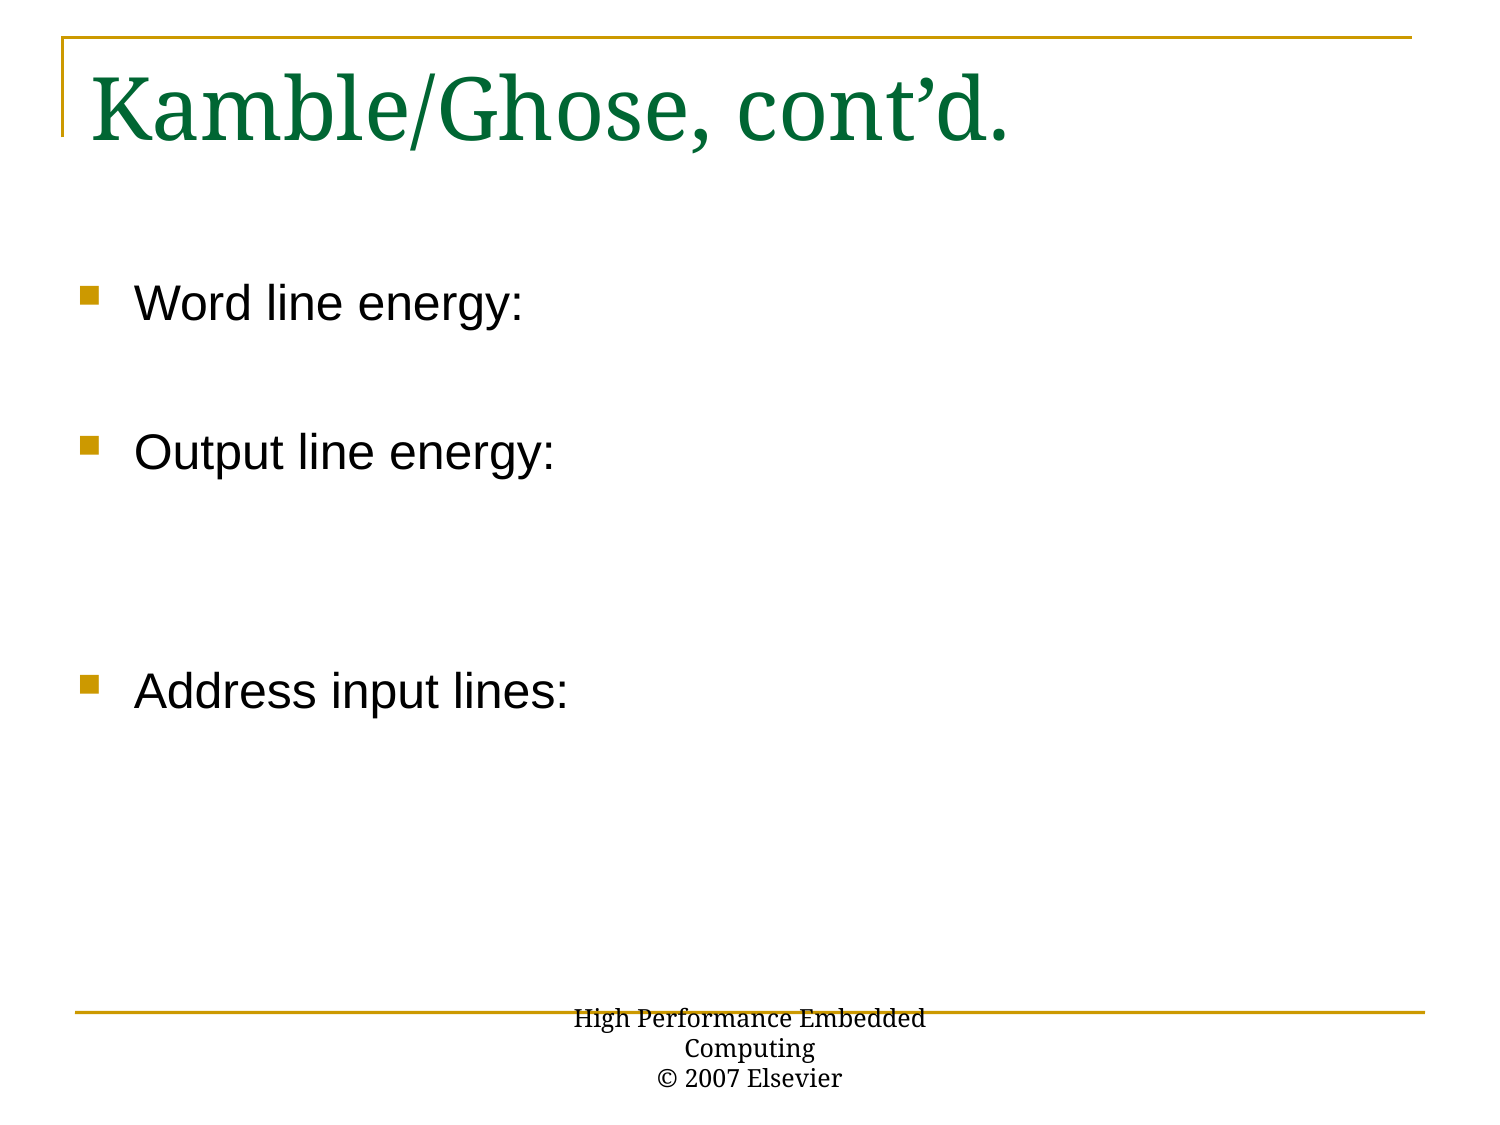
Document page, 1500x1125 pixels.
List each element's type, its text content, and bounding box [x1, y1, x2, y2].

footer High Performance Embedded Computing © 2007 Elsevier [512, 1025, 988, 1100]
title Kamble/Ghose, cont’d. [75, 45, 1425, 233]
